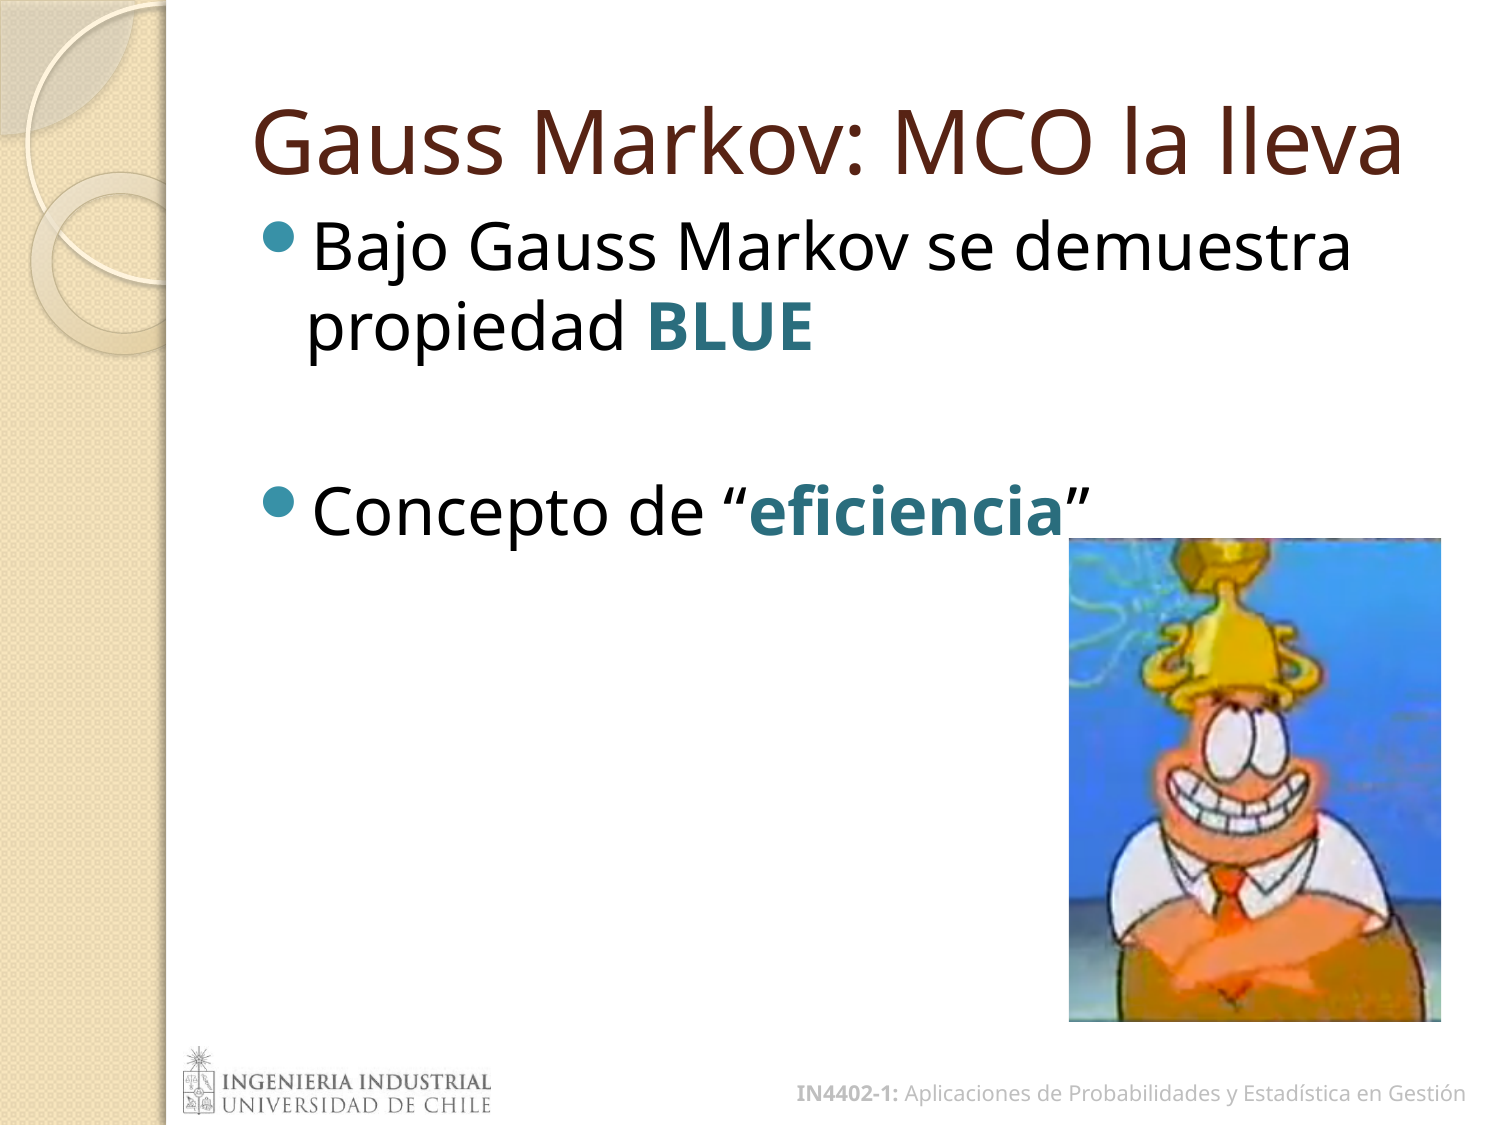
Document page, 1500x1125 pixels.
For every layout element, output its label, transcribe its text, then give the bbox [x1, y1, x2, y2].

title Gauss Markov: MCO la lleva [235, 45, 1466, 233]
list Bajo Gauss Markov se demuestra propiedad BLUE Concepto de “eficiencia” [230, 196, 1461, 984]
picture [183, 1046, 491, 1115]
picture [1068, 538, 1442, 1022]
